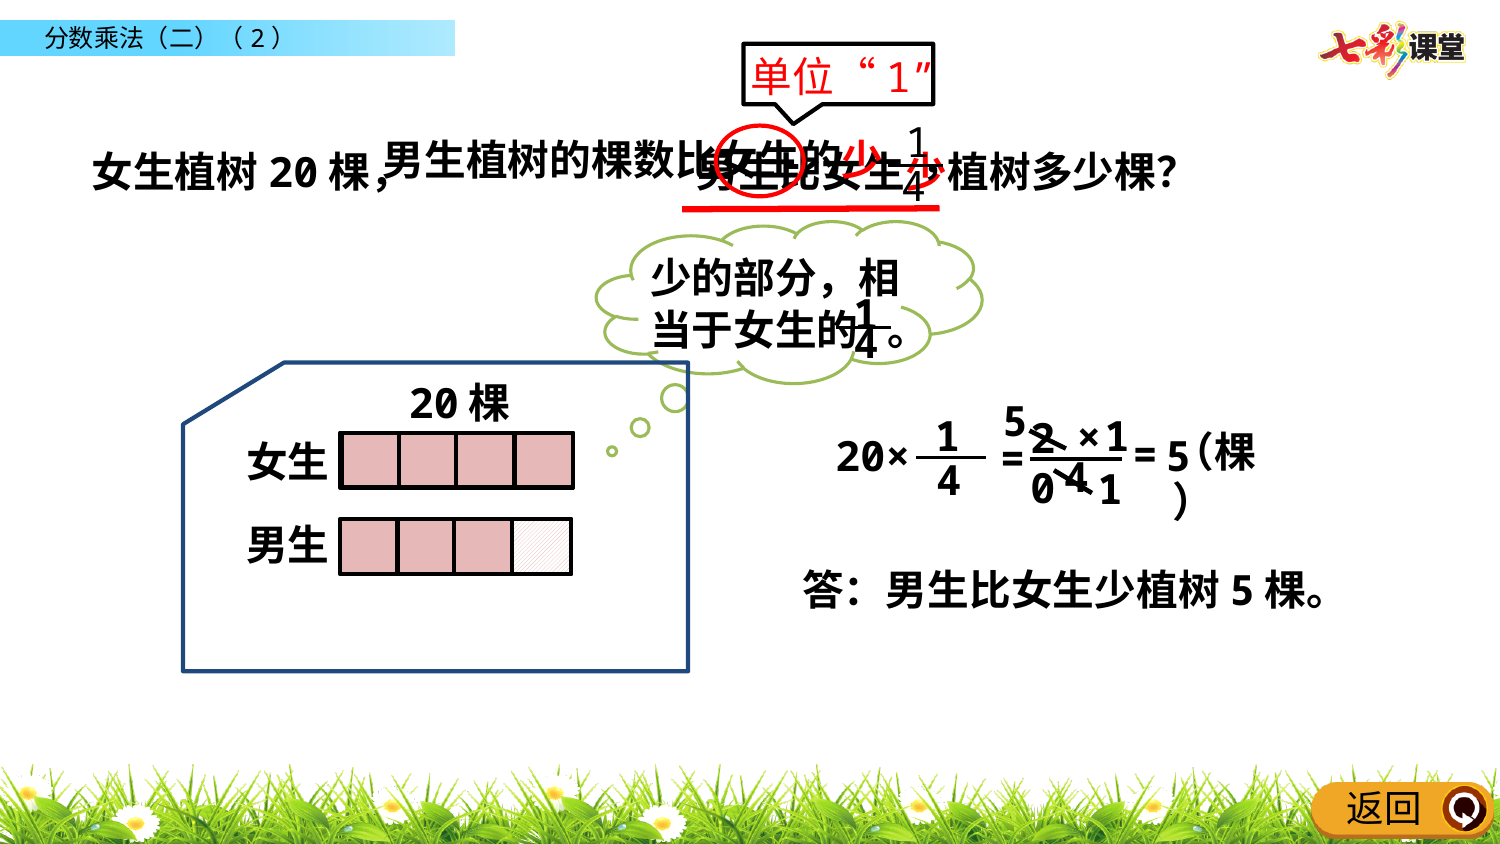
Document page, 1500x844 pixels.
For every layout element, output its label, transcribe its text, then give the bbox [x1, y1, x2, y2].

text_box 男生植树的棵数比女生的少 ， [786, 132, 880, 193]
text_box 男生植树的棵数比女生的少 ， [367, 132, 734, 193]
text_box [339, 518, 572, 575]
text_box 女生 [231, 428, 345, 494]
text_box [713, 123, 806, 199]
text_box 答：男生比女生少植树5棵。 [787, 562, 1364, 622]
picture [1316, 20, 1468, 80]
text_box [655, 219, 940, 240]
text_box [397, 435, 454, 490]
text_box [594, 277, 611, 347]
text_box 20棵 [393, 369, 526, 435]
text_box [820, 401, 980, 512]
text_box [180, 360, 691, 674]
text_box [345, 431, 397, 490]
text_box 女生植树20棵， 男生比女生少植树多少棵？ [948, 113, 1347, 204]
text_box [885, 119, 944, 218]
text_box 男生 [231, 511, 345, 577]
text_box [967, 251, 985, 326]
text_box 男生植树的棵数比女生的少 ， [948, 132, 997, 193]
text_box 女生植树20棵， 男生比女生少植树多少棵？ [76, 113, 880, 204]
text_box [454, 435, 512, 490]
picture [0, 764, 1500, 844]
text_box [512, 431, 575, 490]
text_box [735, 43, 956, 110]
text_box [985, 387, 1291, 522]
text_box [616, 242, 963, 375]
